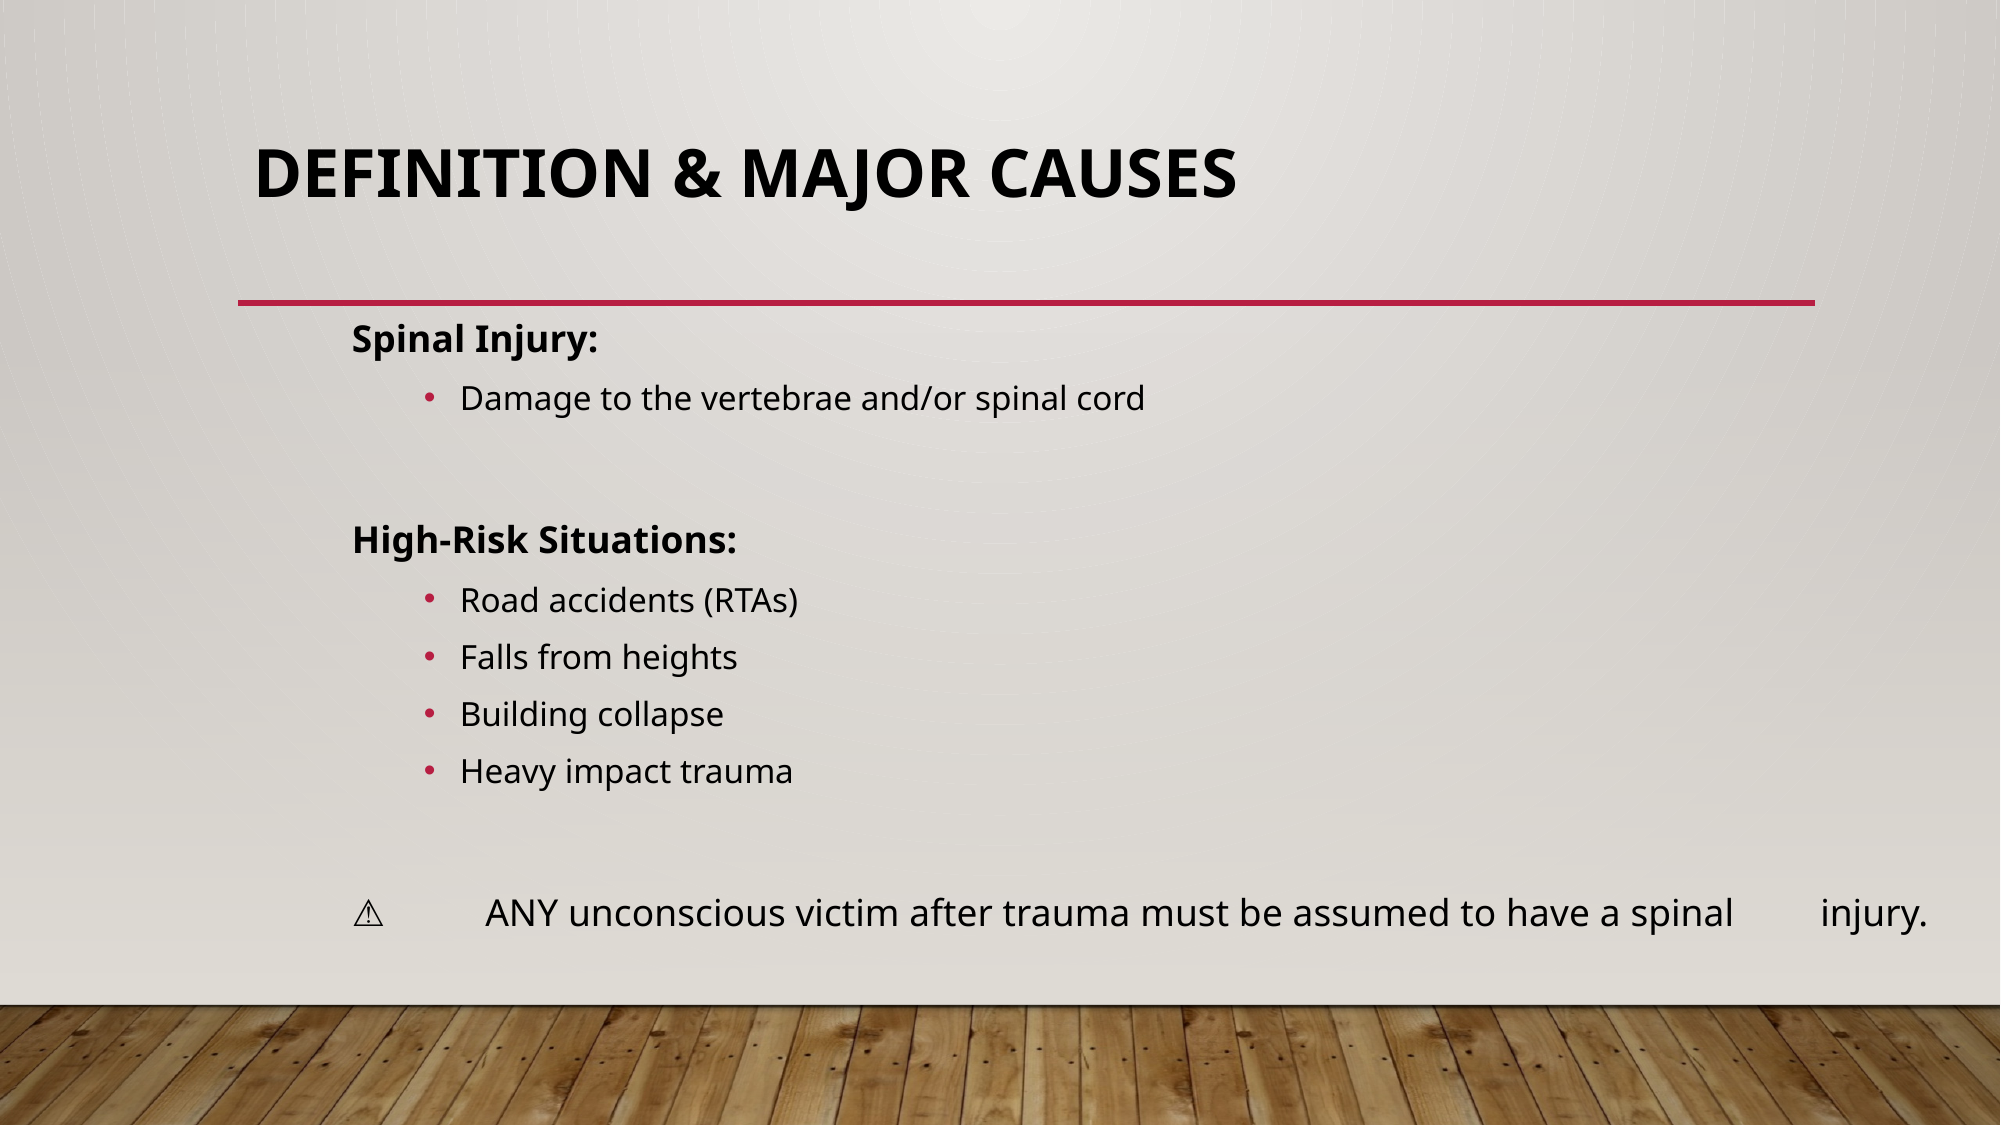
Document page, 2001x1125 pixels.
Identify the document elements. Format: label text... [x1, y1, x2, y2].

picture [0, 1005, 2000, 1125]
list Spinal Injury: Damage to the vertebrae and/or spinal cord High-Risk Situations: Road accidents (RTAs) Falls from heights Building collapse Heavy impact trauma ⚠️ ANY unconscious victim after trauma must be assumed to have a spinal injury. [336, 299, 1955, 974]
title Definition & Major Causes [238, 131, 1814, 305]
